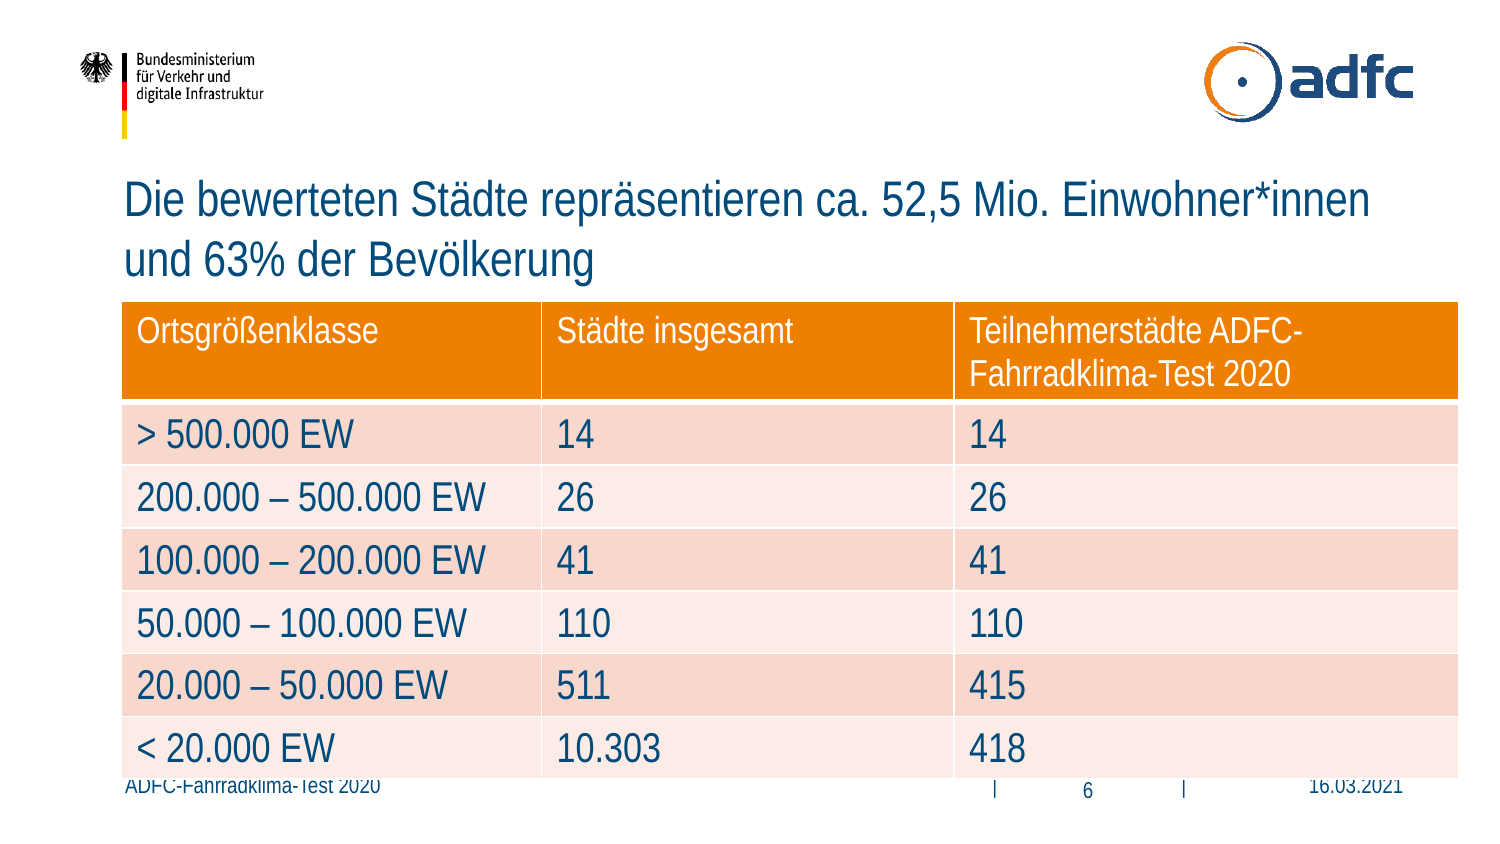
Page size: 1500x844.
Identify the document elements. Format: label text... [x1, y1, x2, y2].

table_cell > 500.000 EW [122, 405, 541, 464]
table_cell 14 [955, 405, 1458, 464]
table_cell 50.000 – 100.000 EW [122, 592, 541, 653]
table_cell 10.303 [542, 717, 953, 778]
table_cell 14 [542, 405, 953, 464]
table_cell 511 [542, 654, 953, 716]
table_cell 26 [542, 466, 953, 527]
table_cell 200.000 – 500.000 EW [122, 466, 541, 527]
table_cell 20.000 – 50.000 EW [122, 654, 541, 716]
picture [46, 27, 296, 158]
table_cell 100.000 – 200.000 EW [122, 529, 541, 590]
table_cell 41 [542, 529, 953, 590]
table_cell 26 [955, 466, 1458, 527]
table_cell 110 [542, 592, 953, 653]
list Die bewerteten Städte repräsentieren ca. 52,5 Mio. Einwohner*innen und 63% der Bevölkerung [123, 151, 1475, 709]
table_cell 418 [955, 717, 1458, 778]
table_header Ortsgrößenklasse [122, 302, 541, 399]
table_cell 415 [955, 654, 1458, 716]
table_header Städte insgesamt [542, 302, 953, 399]
table_header Teilnehmerstädte ADFC-Fahrradklima-Test 2020 [955, 302, 1458, 399]
table_cell 110 [955, 592, 1458, 653]
picture [1202, 40, 1414, 123]
table_cell 41 [955, 529, 1458, 590]
table_cell < 20.000 EW [122, 717, 541, 778]
